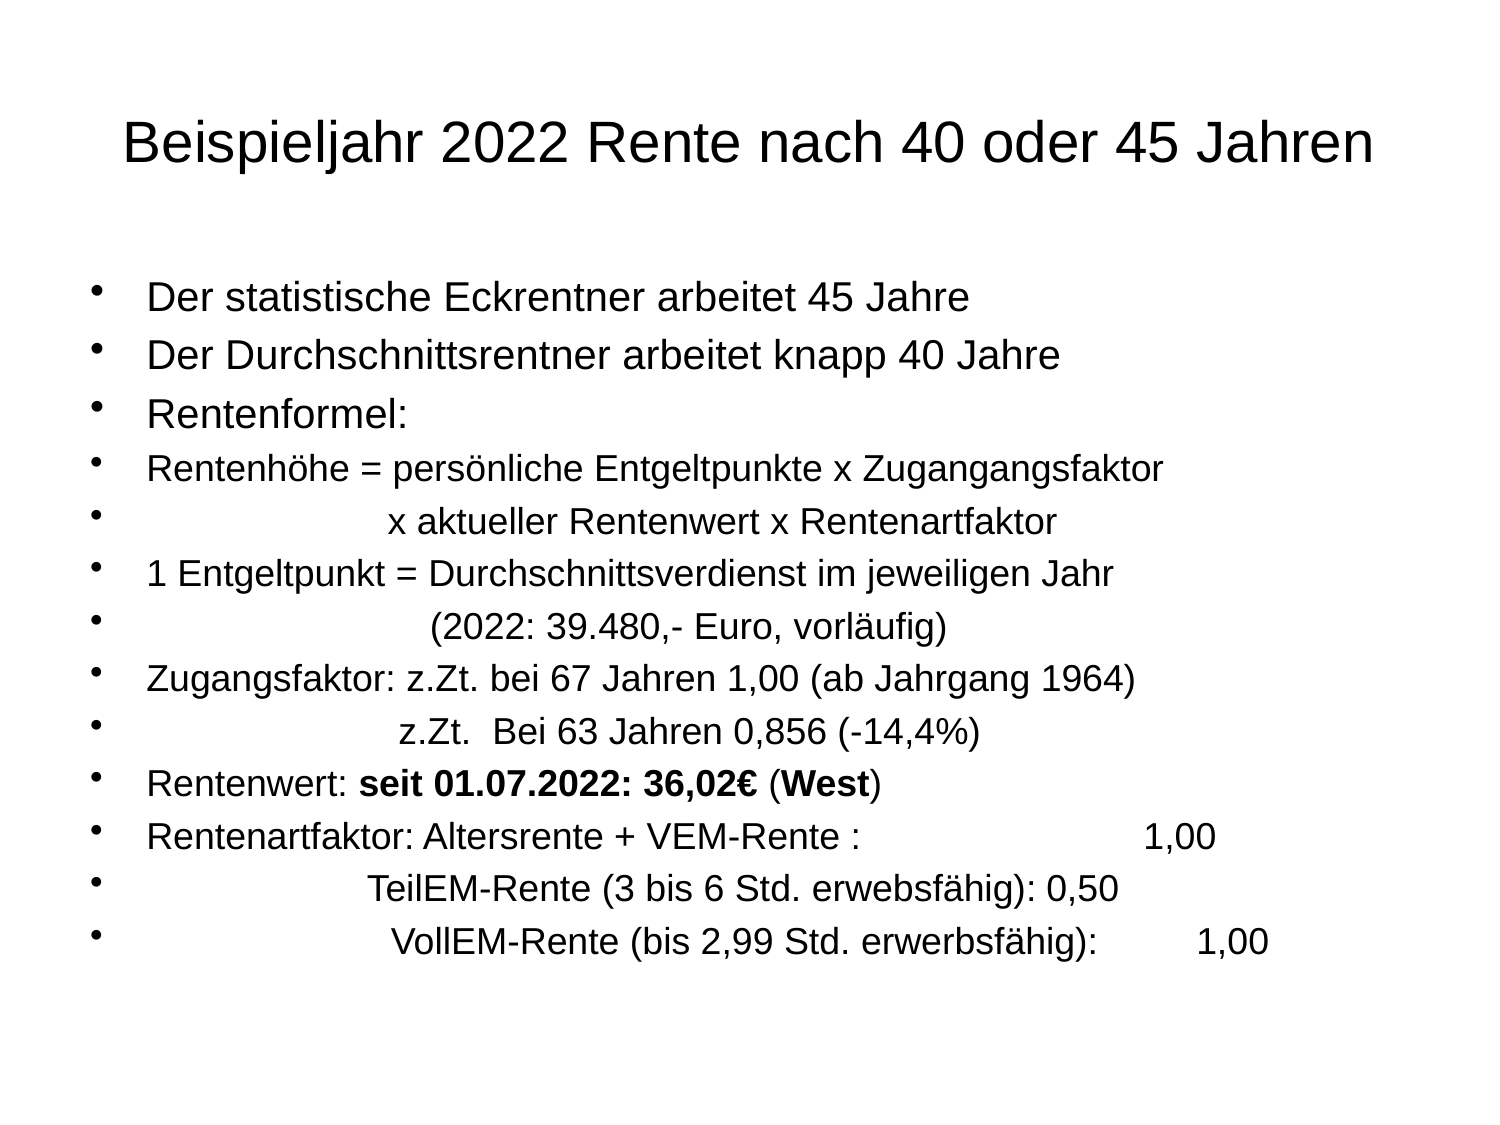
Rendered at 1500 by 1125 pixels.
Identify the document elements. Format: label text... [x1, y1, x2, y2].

list Der statistische Eckrentner arbeitet 45 Jahre Der Durchschnittsrentner arbeitet knapp 40 Jahre Rentenformel: Rentenhöhe = persönliche Entgeltpunkte x Zugangangsfaktor x aktueller Rentenwert x Rentenartfaktor 1 Entgeltpunkt = Durchschnittsverdienst im jeweiligen Jahr (2022: 39.480,- Euro, vorläufig) Zugangsfaktor: z.Zt. bei 67 Jahren 1,00 (ab Jahrgang 1964) z.Zt. Bei 63 Jahren 0,856 (-14,4%) Rentenwert: seit 01.07.2022: 36,02€ (West) Rentenartfaktor: Altersrente + VEM-Rente : 1,00 TeilEM-Rente (3 bis 6 Std. erwebsfähig): 0,50 VollEM-Rente (bis 2,99 Std. erwerbsfähig): 1,00 [74, 262, 1426, 1006]
title Beispieljahr 2022 Rente nach 40 oder 45 Jahren [74, 44, 1426, 233]
